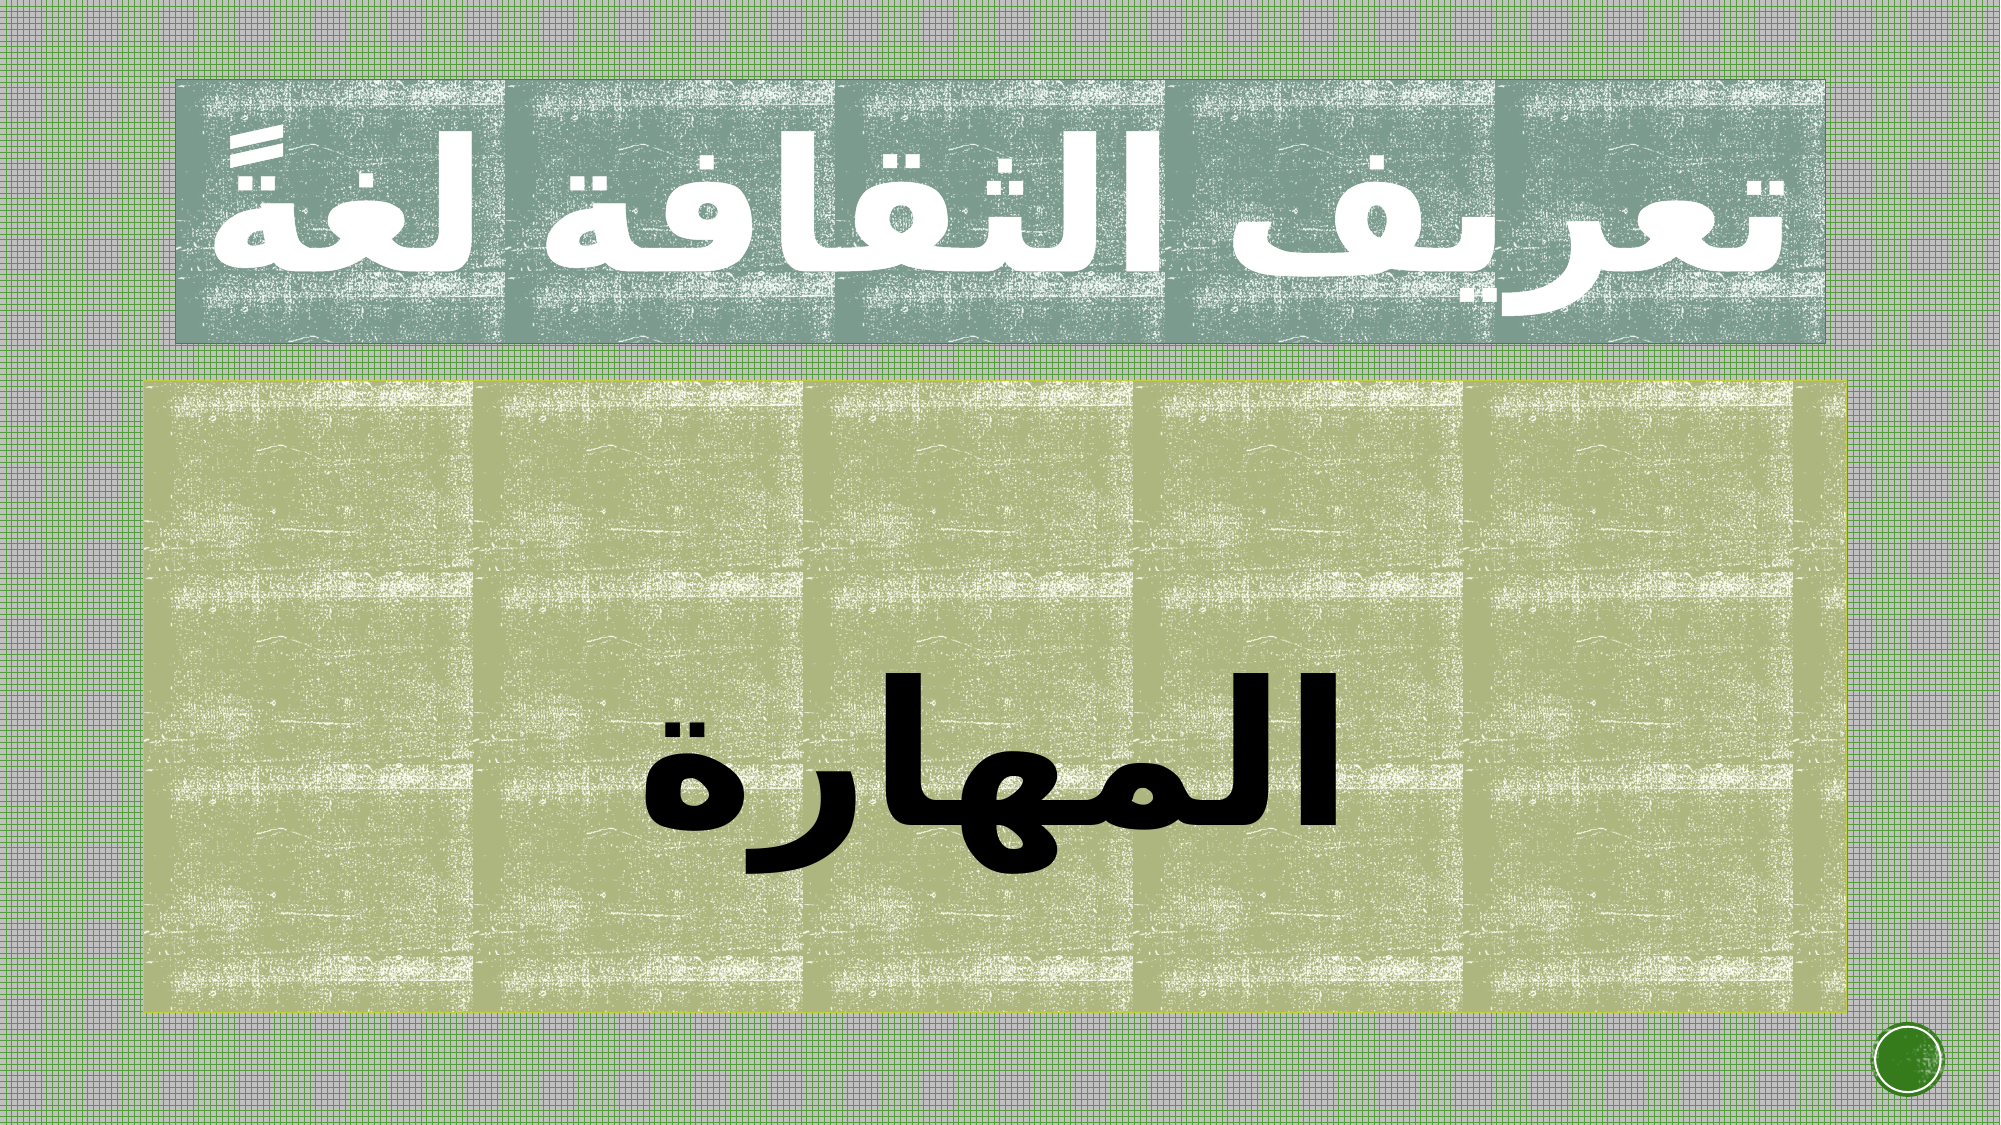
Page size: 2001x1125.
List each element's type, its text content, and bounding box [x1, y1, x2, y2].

list المهارة [143, 380, 1847, 1013]
title تعريف الثقافة لغةً [175, 79, 1826, 344]
